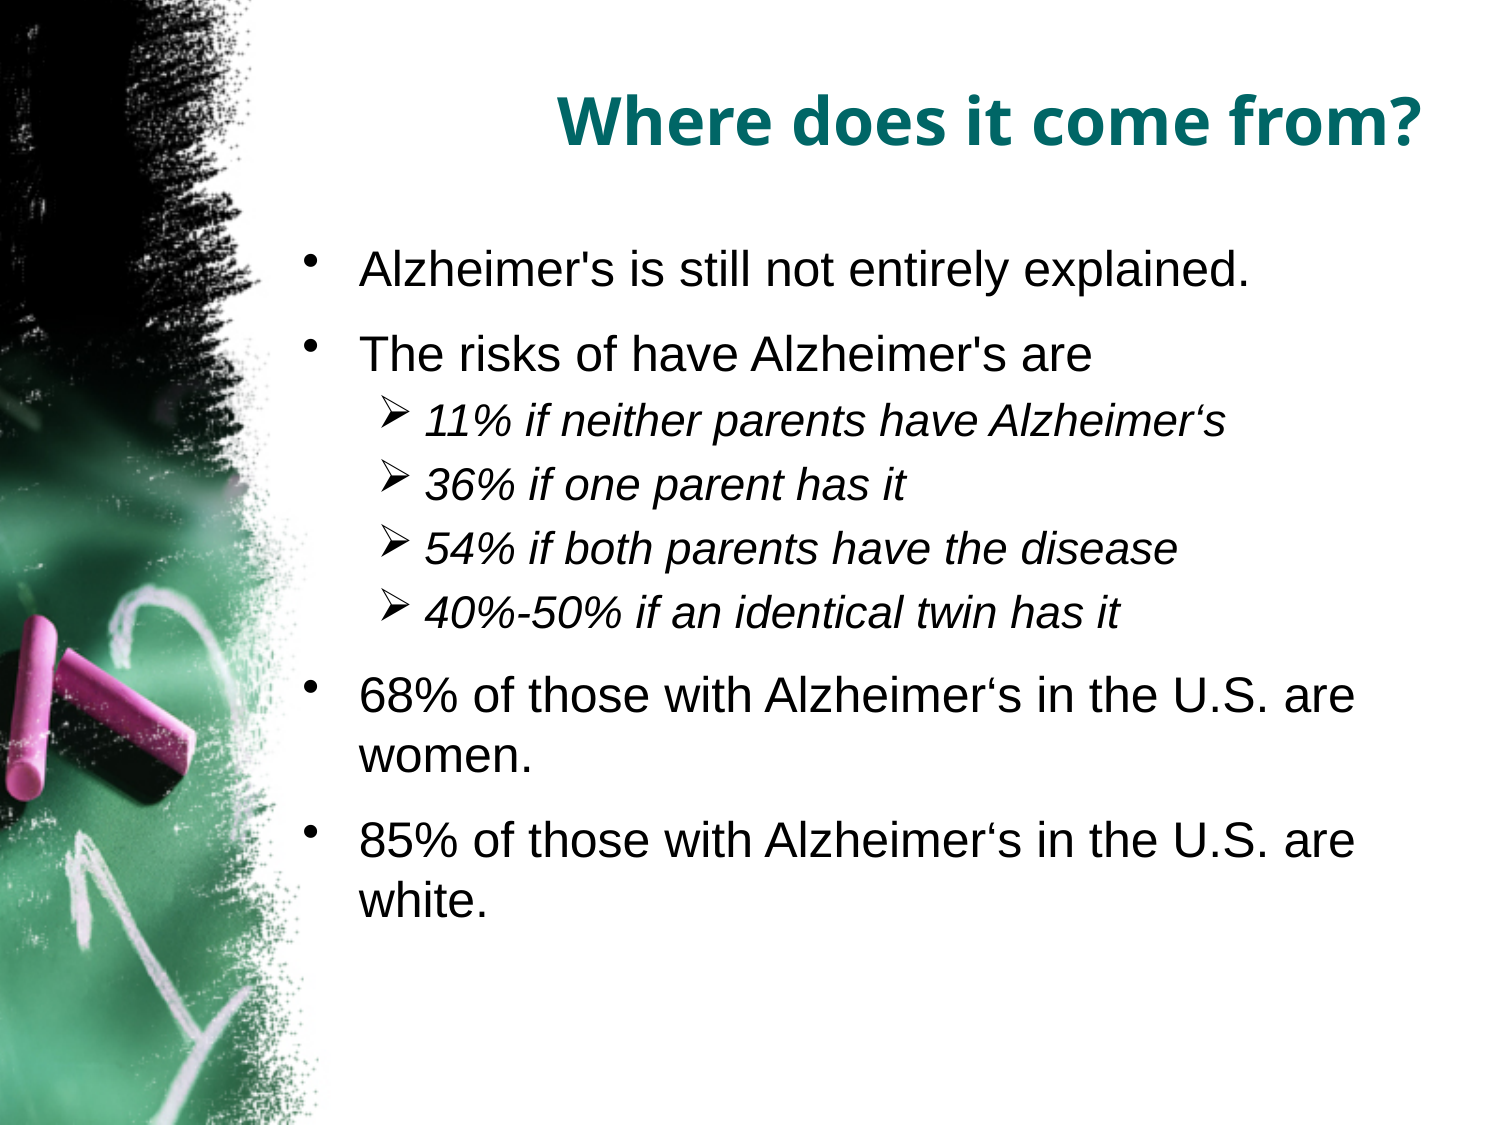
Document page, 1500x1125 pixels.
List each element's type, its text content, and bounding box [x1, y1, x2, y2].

title Where does it come from? [287, 49, 1438, 188]
list Alzheimer's is still not entirely explained. The risks of have Alzheimer's are 11% if neither parents have Alzheimer‘s 36% if one parent has it 54% if both parents have the disease 40%-50% if an identical twin has it 68% of those with Alzheimer‘s in the U.S. are women. 85% of those with Alzheimer‘s in the U.S. are white. [287, 228, 1438, 980]
picture [0, 0, 1500, 1125]
